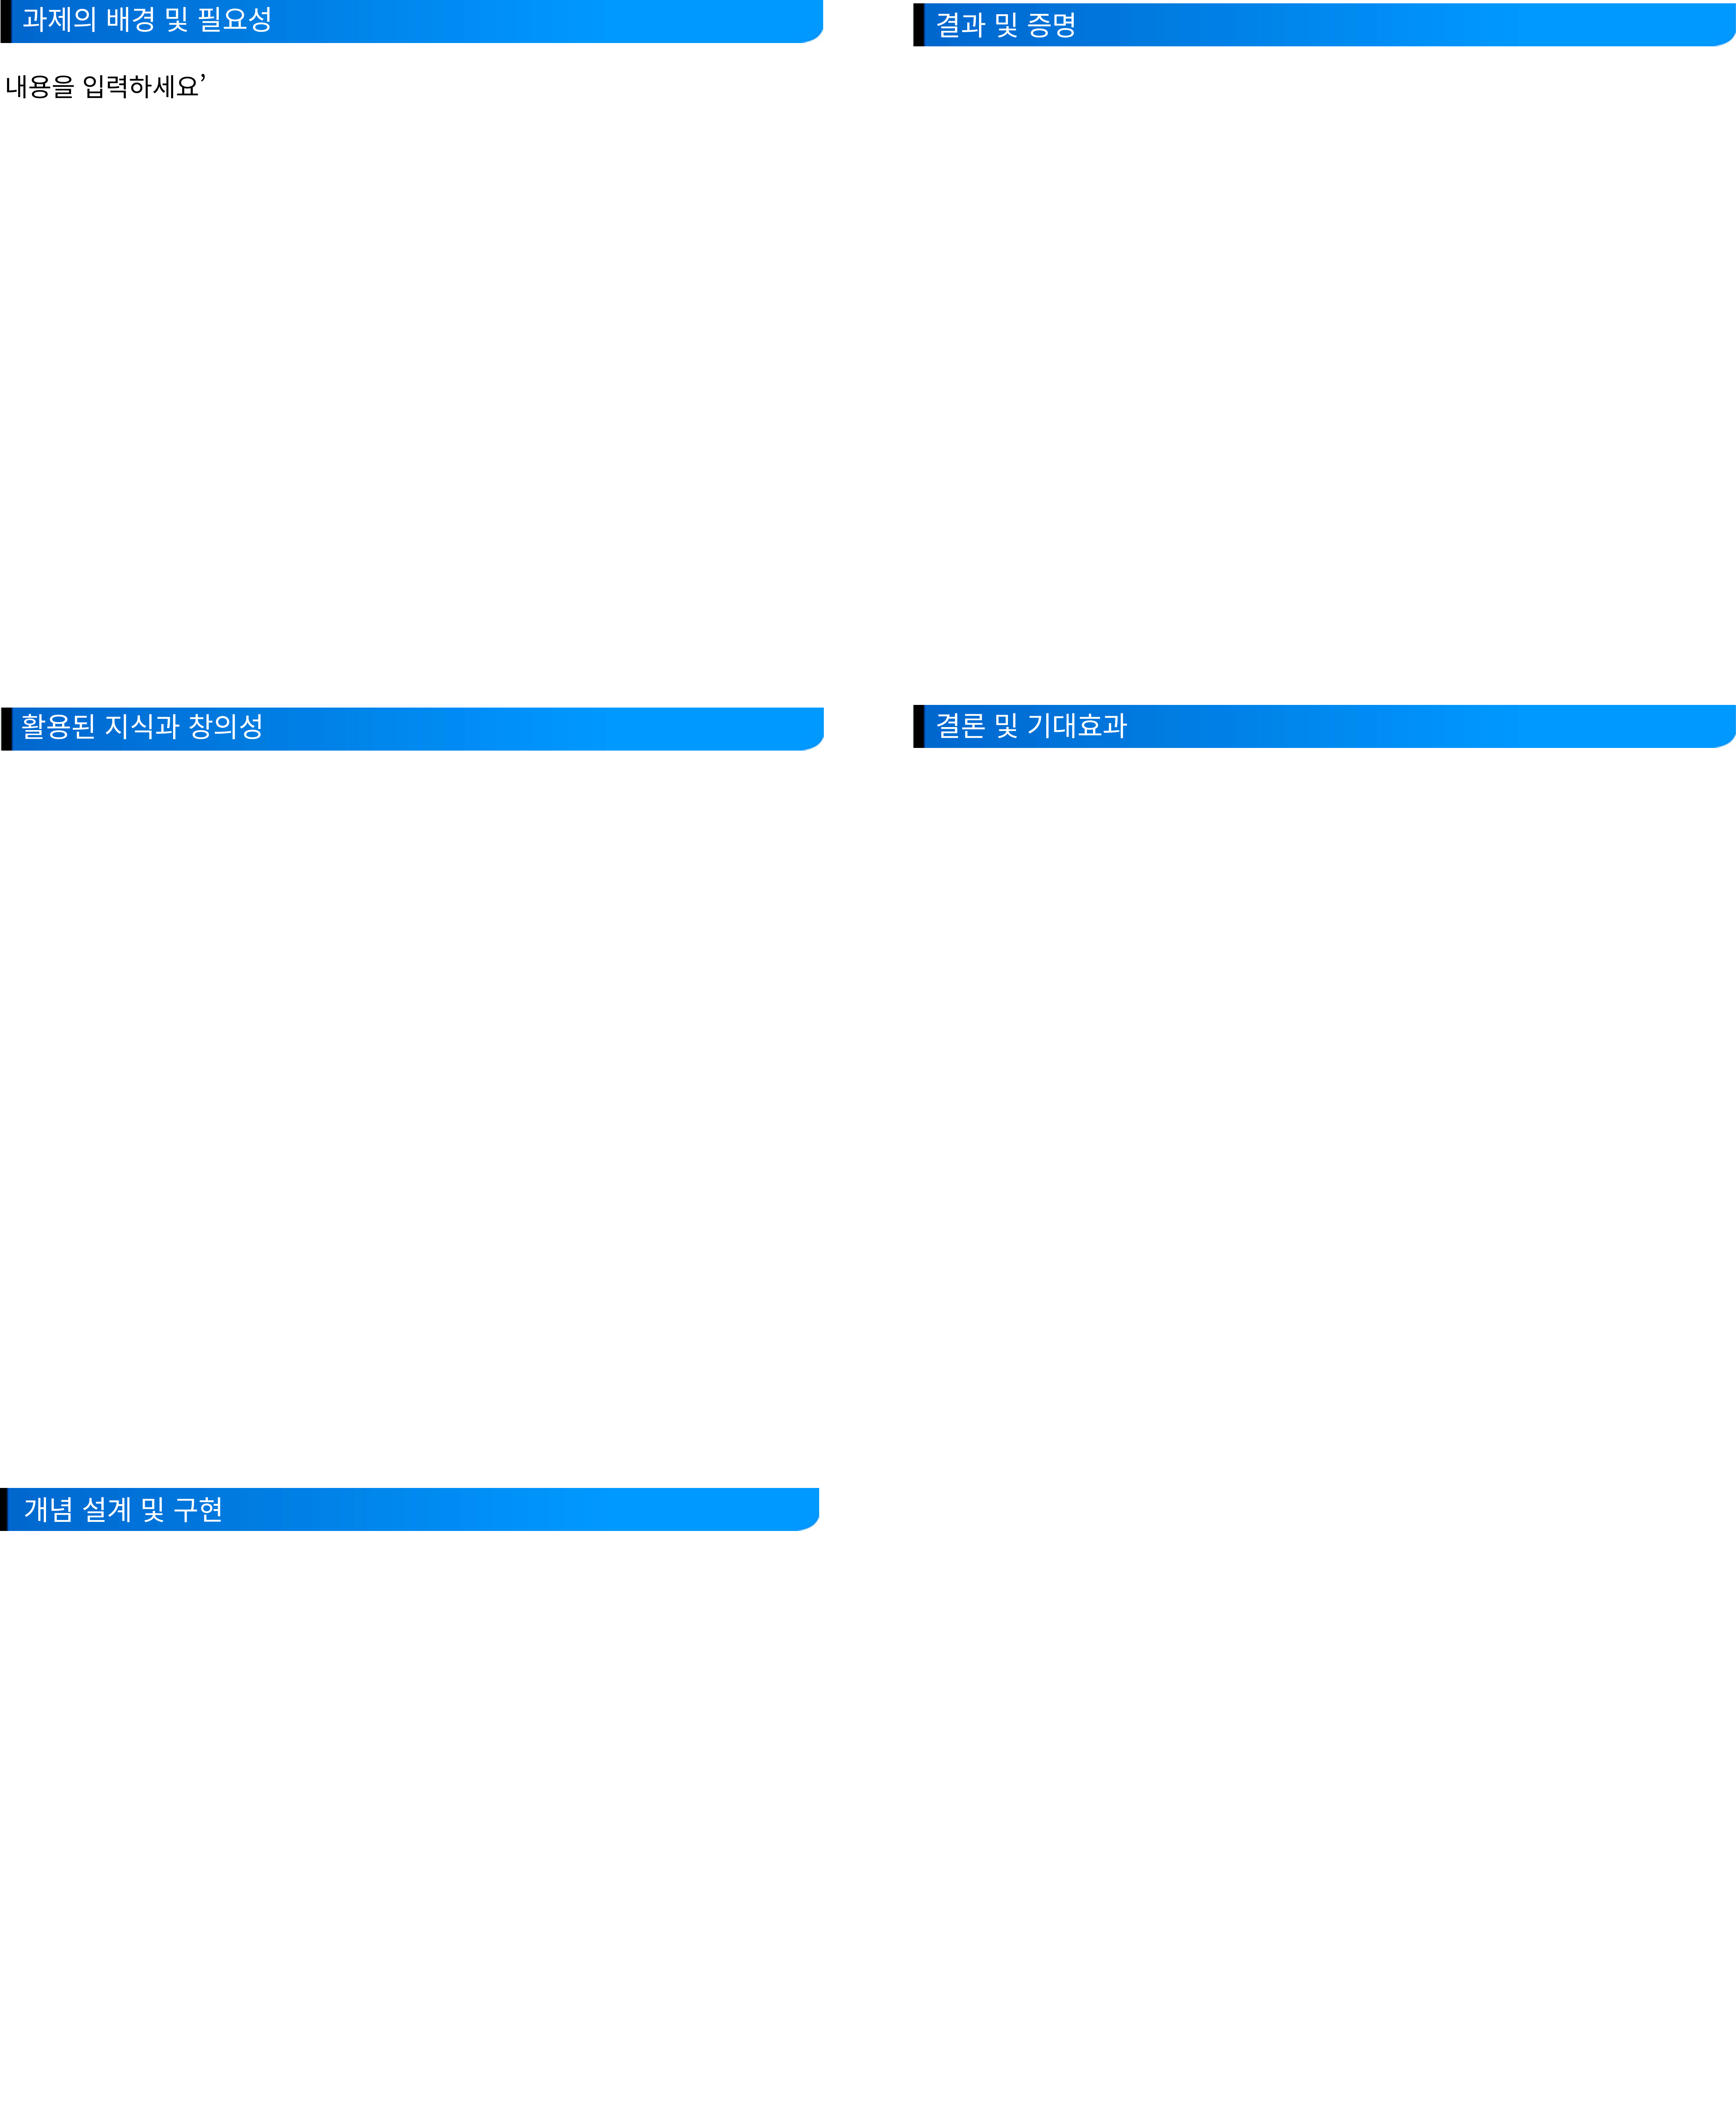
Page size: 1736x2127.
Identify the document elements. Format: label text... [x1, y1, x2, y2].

picture [913, 705, 1736, 748]
text_box 내용을 입력하세요’ [0, 68, 823, 257]
picture [0, 1488, 820, 1531]
picture [0, 708, 824, 751]
picture [0, 0, 823, 43]
picture [913, 3, 1736, 47]
